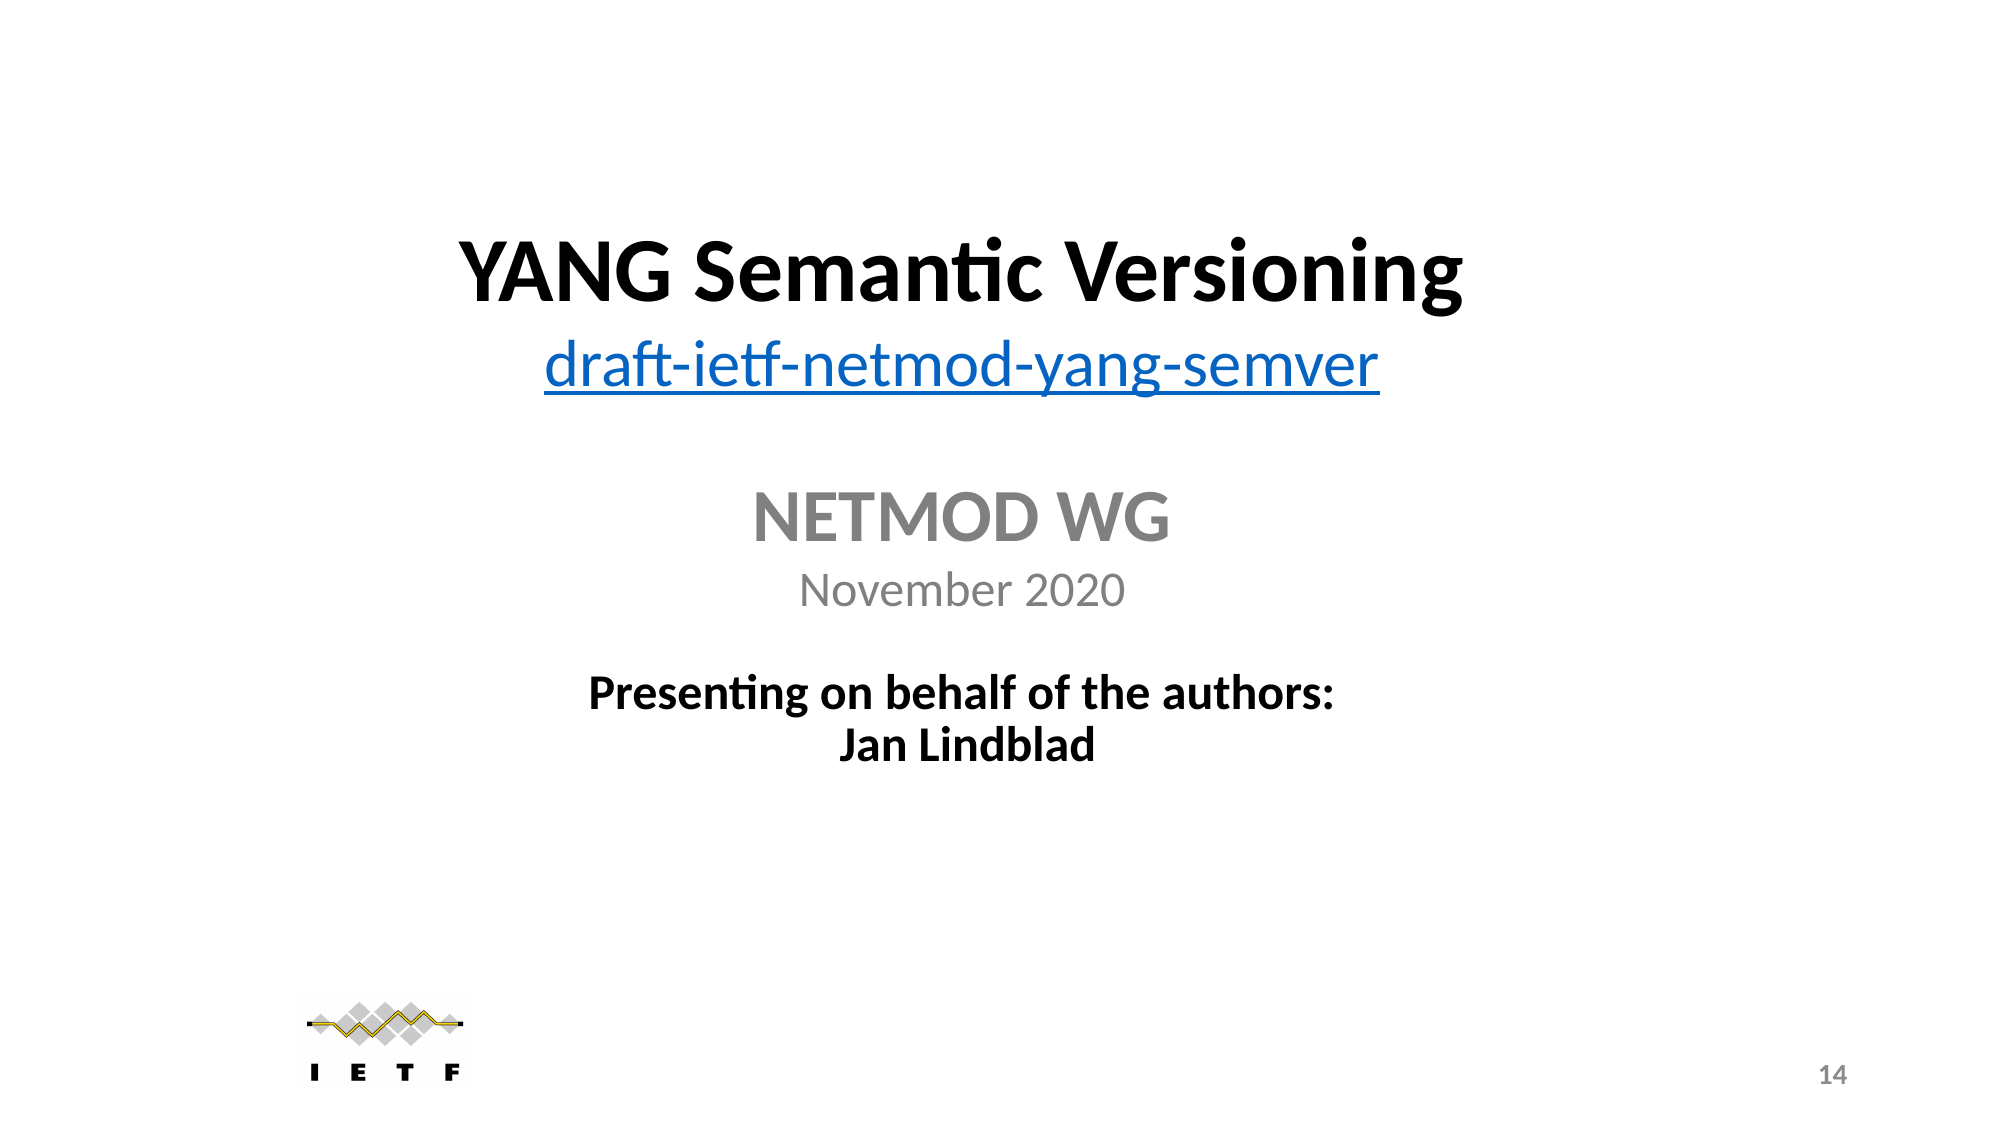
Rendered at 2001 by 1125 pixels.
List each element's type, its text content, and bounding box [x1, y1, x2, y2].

text_box YANG Semantic Versioning draft-ietf-netmod-yang-semver NETMOD WG November 2020 Presenting on behalf of the authors: Jan Lindblad [61, 209, 1863, 419]
slide_number 14 [1412, 1042, 1863, 1103]
picture [298, 991, 472, 1088]
